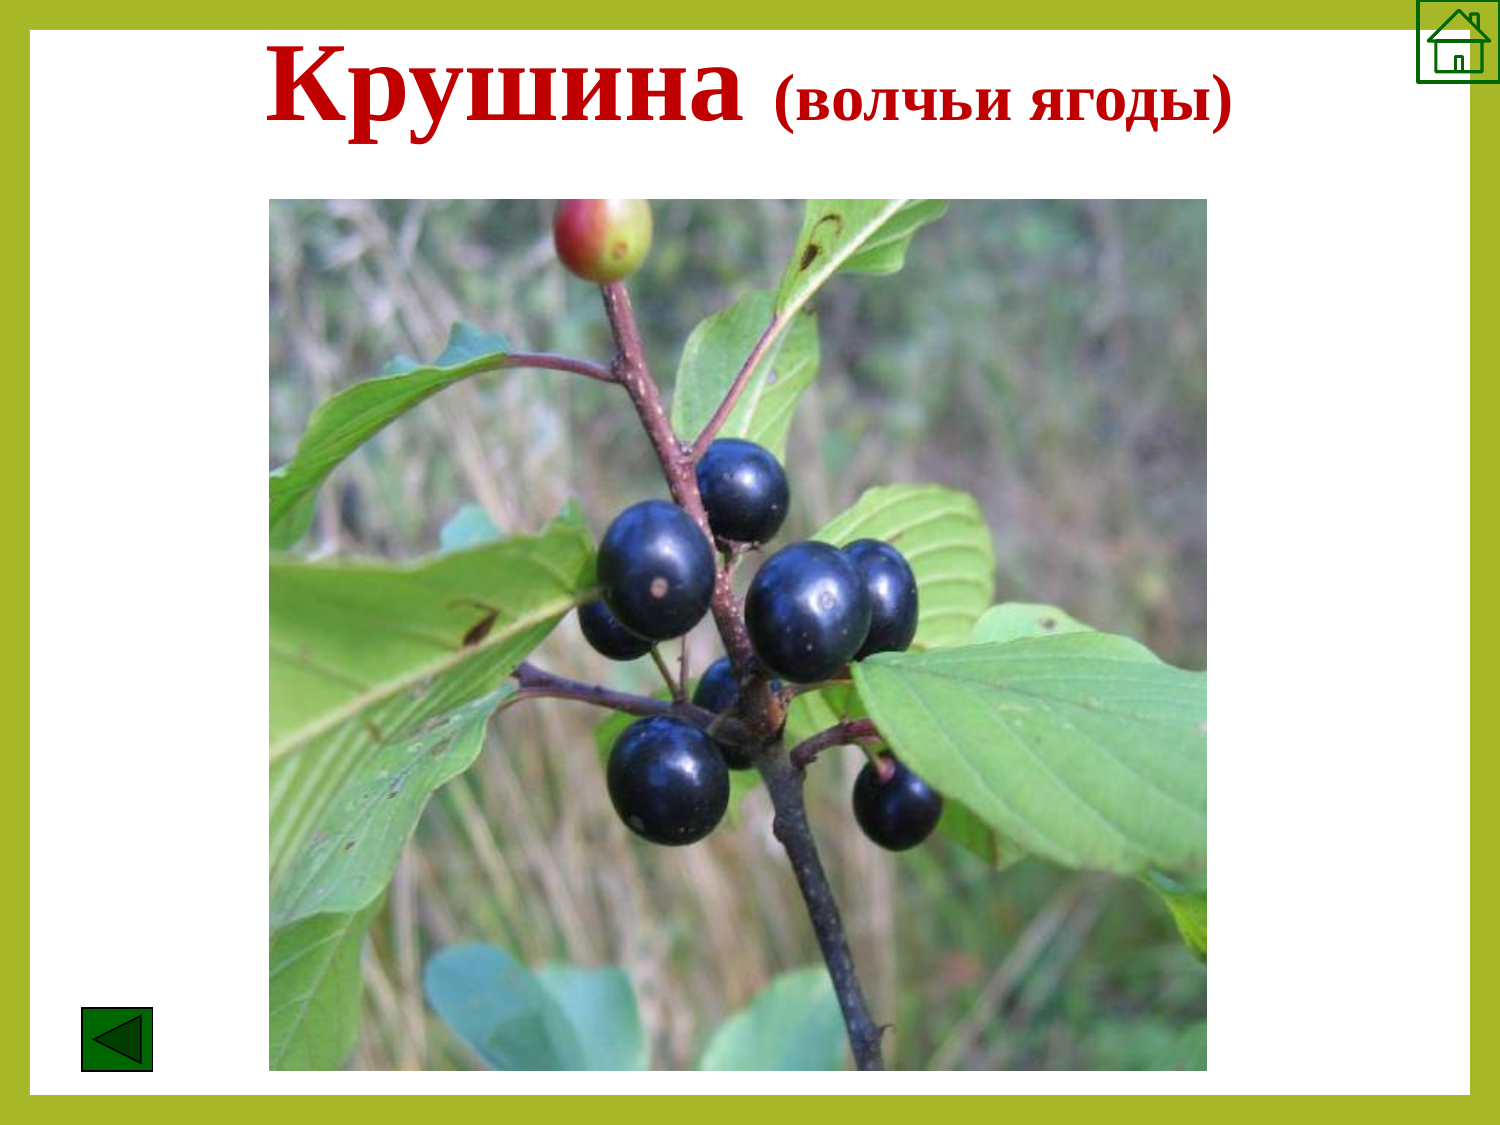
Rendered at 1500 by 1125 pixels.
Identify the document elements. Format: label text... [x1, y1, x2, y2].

text_box [1416, 0, 1500, 84]
text_box [82, 1007, 153, 1072]
text_box [25, 0, 854, 350]
picture [269, 198, 1208, 1071]
text_box Крушина (волчьи ягоды) [854, 0, 1278, 150]
